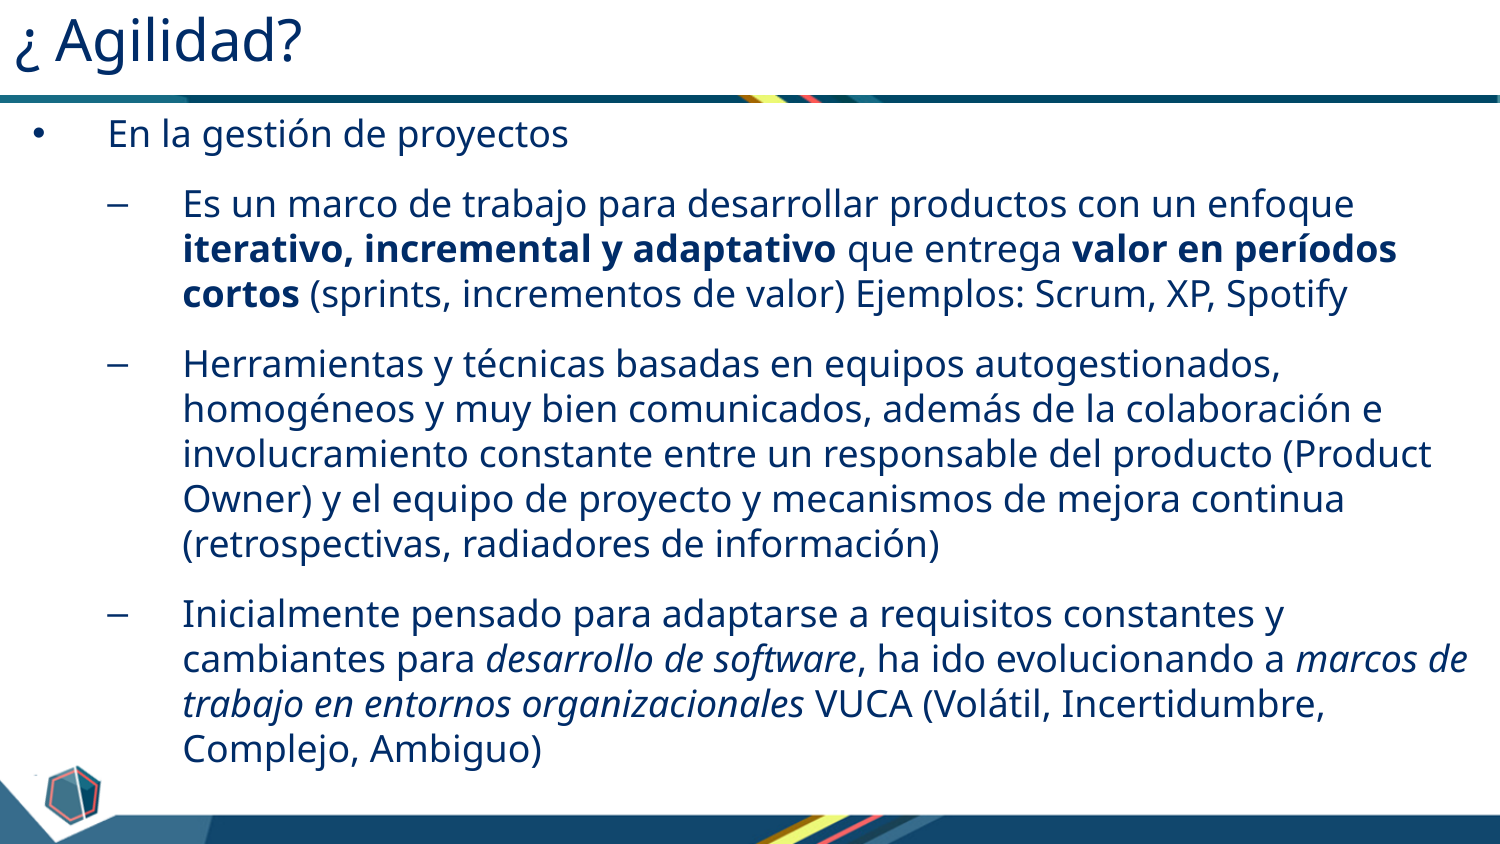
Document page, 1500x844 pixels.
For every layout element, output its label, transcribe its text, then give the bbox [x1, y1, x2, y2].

picture [0, 0, 1500, 563]
text_box En la gestión de proyectos Es un marco de trabajo para desarrollar productos con un enfoque iterativo, incremental y adaptativo que entrega valor en períodos cortos (sprints, incrementos de valor) Ejemplos: Scrum, XP, Spotify Herramientas y técnicas basadas en equipos autogestionados, homogéneos y muy bien comunicados, además de la colaboración e involucramiento constante entre un responsable del producto (Product Owner) y el equipo de proyecto y mecanismos de mejora continua (retrospectivas, radiadores de información) Inicialmente pensado para adaptarse a requisitos constantes y cambiantes para desarrollo de software, ha ido evolucionando a marcos de trabajo en entornos organizacionales VUCA (Volátil, Incertidumbre, Complejo, Ambiguo) [17, 102, 1500, 741]
title ¿ Agilidad? [0, 0, 1447, 77]
picture [0, 694, 1500, 844]
